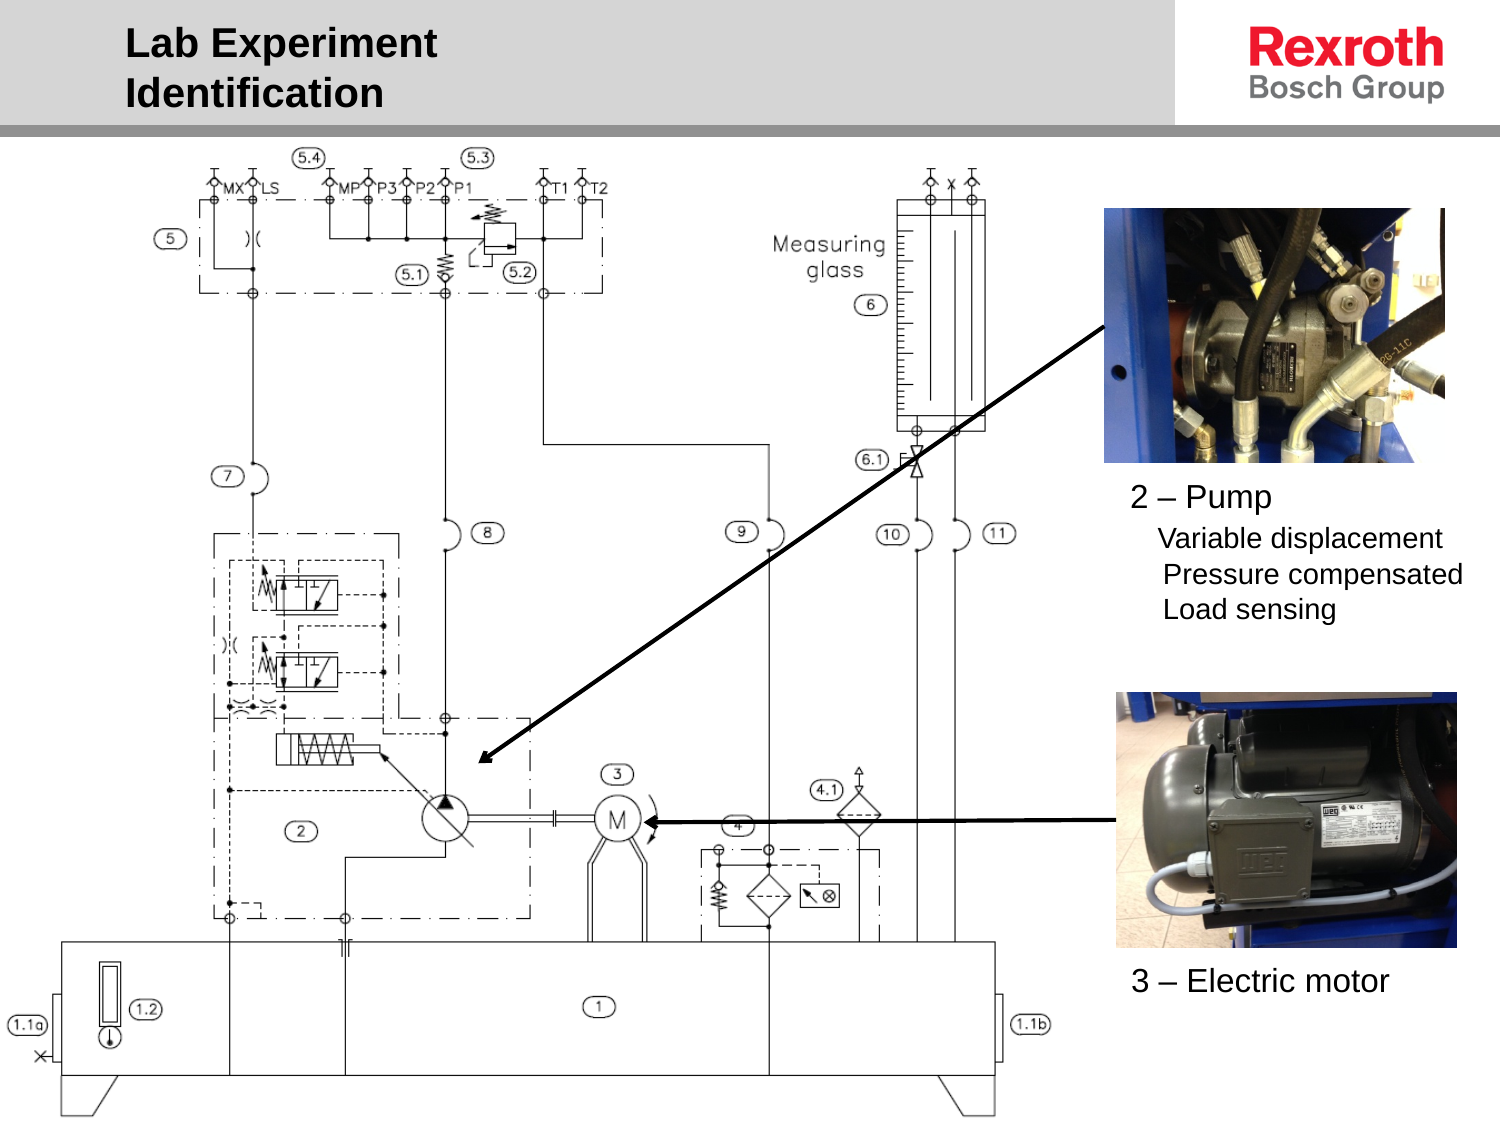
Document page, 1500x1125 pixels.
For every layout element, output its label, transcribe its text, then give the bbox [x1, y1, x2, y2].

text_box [478, 326, 1105, 764]
picture [1115, 692, 1457, 948]
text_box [643, 819, 1117, 823]
picture [1104, 207, 1445, 464]
picture [1224, 0, 1492, 117]
text_box 3 – Electric motor [1116, 952, 1500, 1007]
title Lab Experiment Identification [124, 12, 1176, 113]
text_box 2 – Pump Variable displacement Pressure compensated Load sensing [1115, 467, 1480, 633]
picture [0, 137, 1058, 1125]
